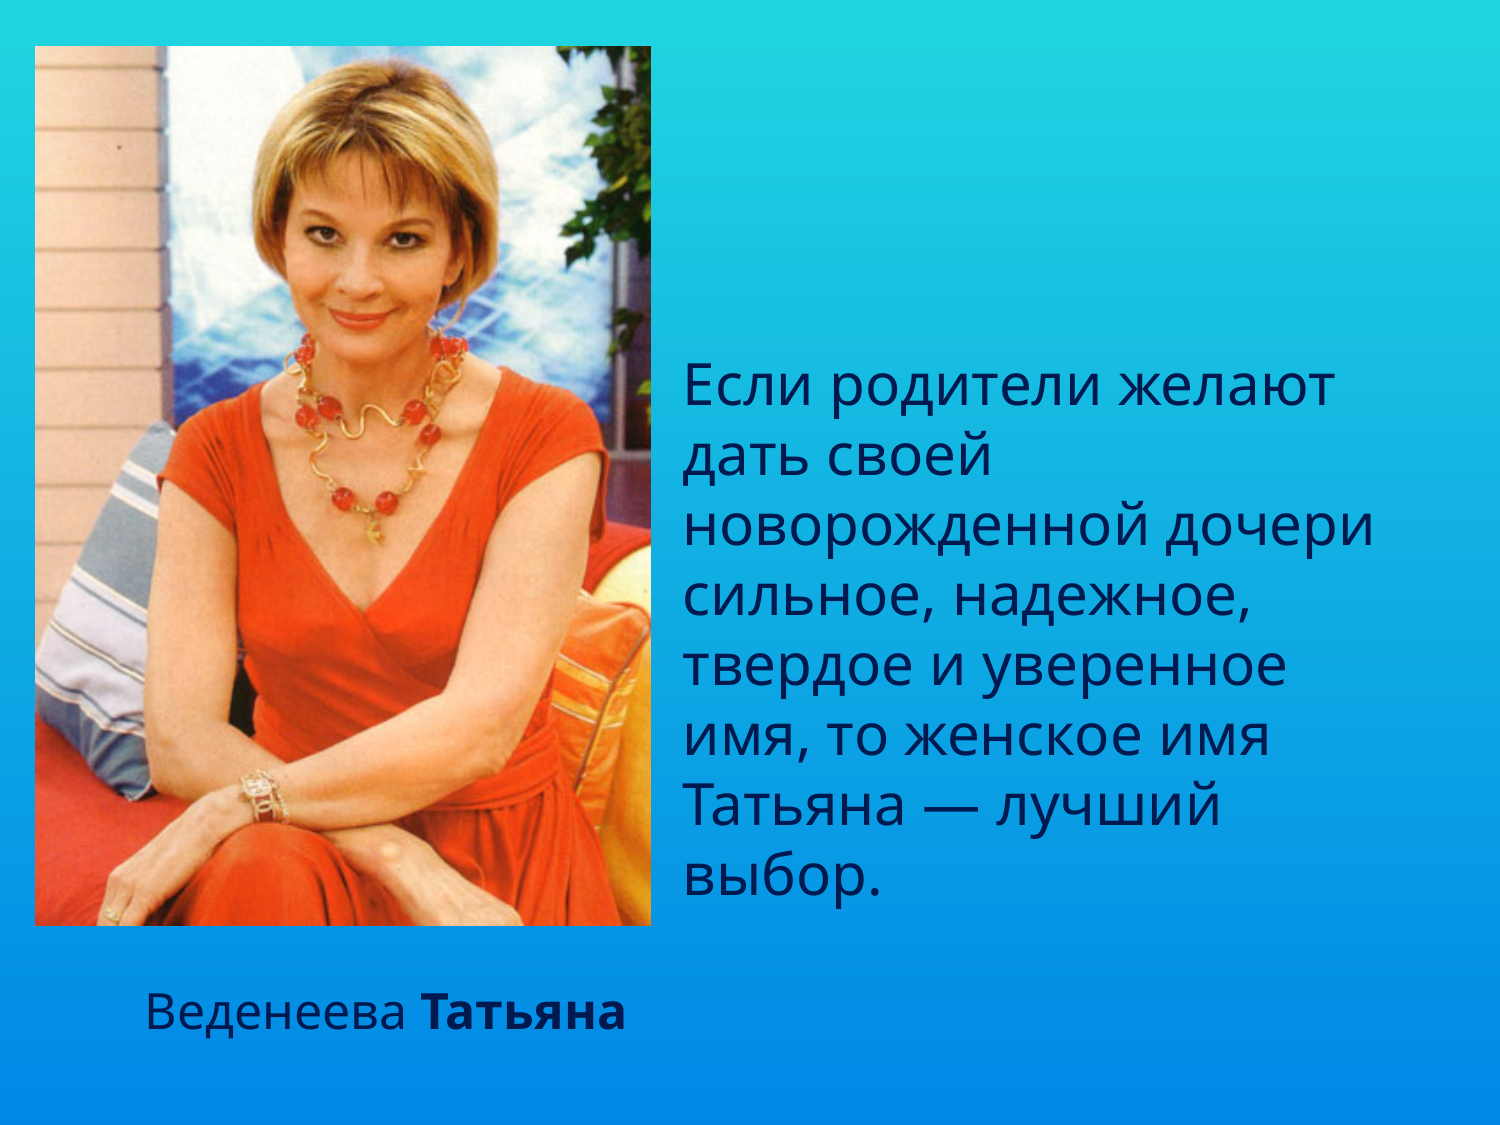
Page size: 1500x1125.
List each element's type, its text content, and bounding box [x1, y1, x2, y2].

text_box Веденеева Татьяна [130, 972, 643, 1048]
text_box Если родители желают дать своей новорожденной дочери сильное, надежное, твердое и уверенное имя, то женское имя Татьяна — лучший выбор. [667, 339, 1418, 985]
picture [0, 46, 667, 927]
picture [29, 891, 33, 902]
